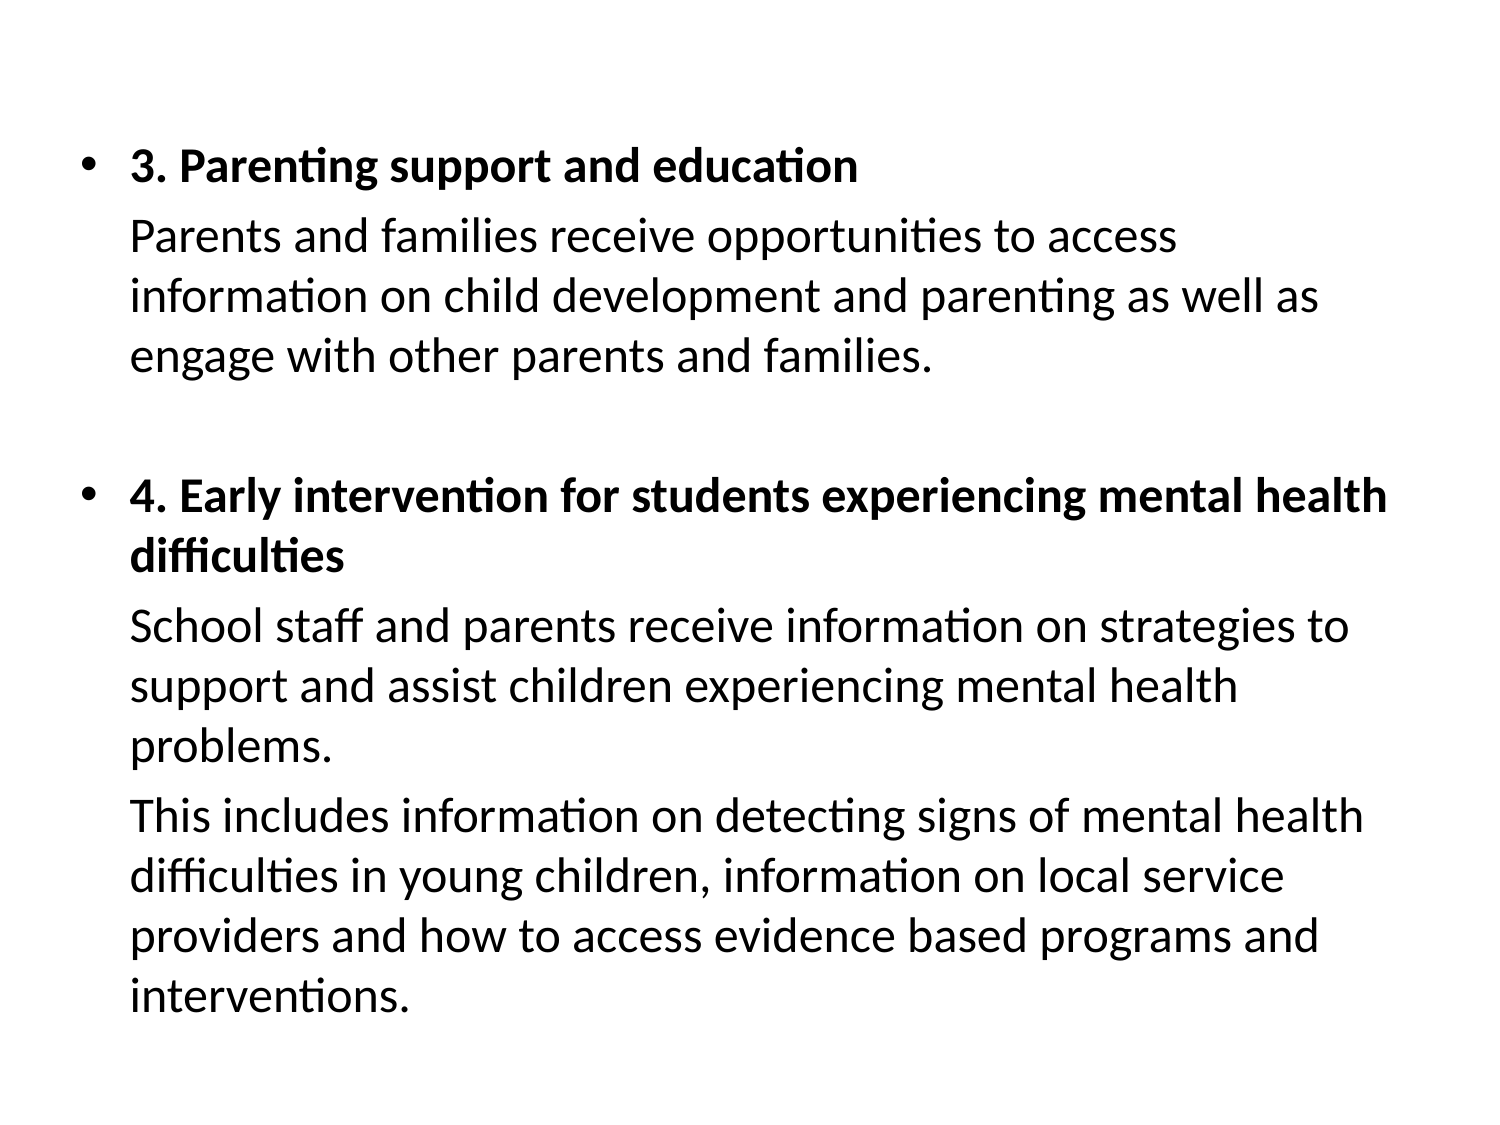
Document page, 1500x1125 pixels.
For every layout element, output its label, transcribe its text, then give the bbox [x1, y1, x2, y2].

list 3. Parenting support and education Parents and families receive opportunities to access information on child development and parenting as well as engage with other parents and families. 4. Early intervention for students experiencing mental health difficulties School staff and parents receive information on strategies to support and assist children experiencing mental health problems. This includes information on detecting signs of mental health difficulties in young children, information on local service providers and how to access evidence based programs and interventions. [64, 125, 1415, 1035]
